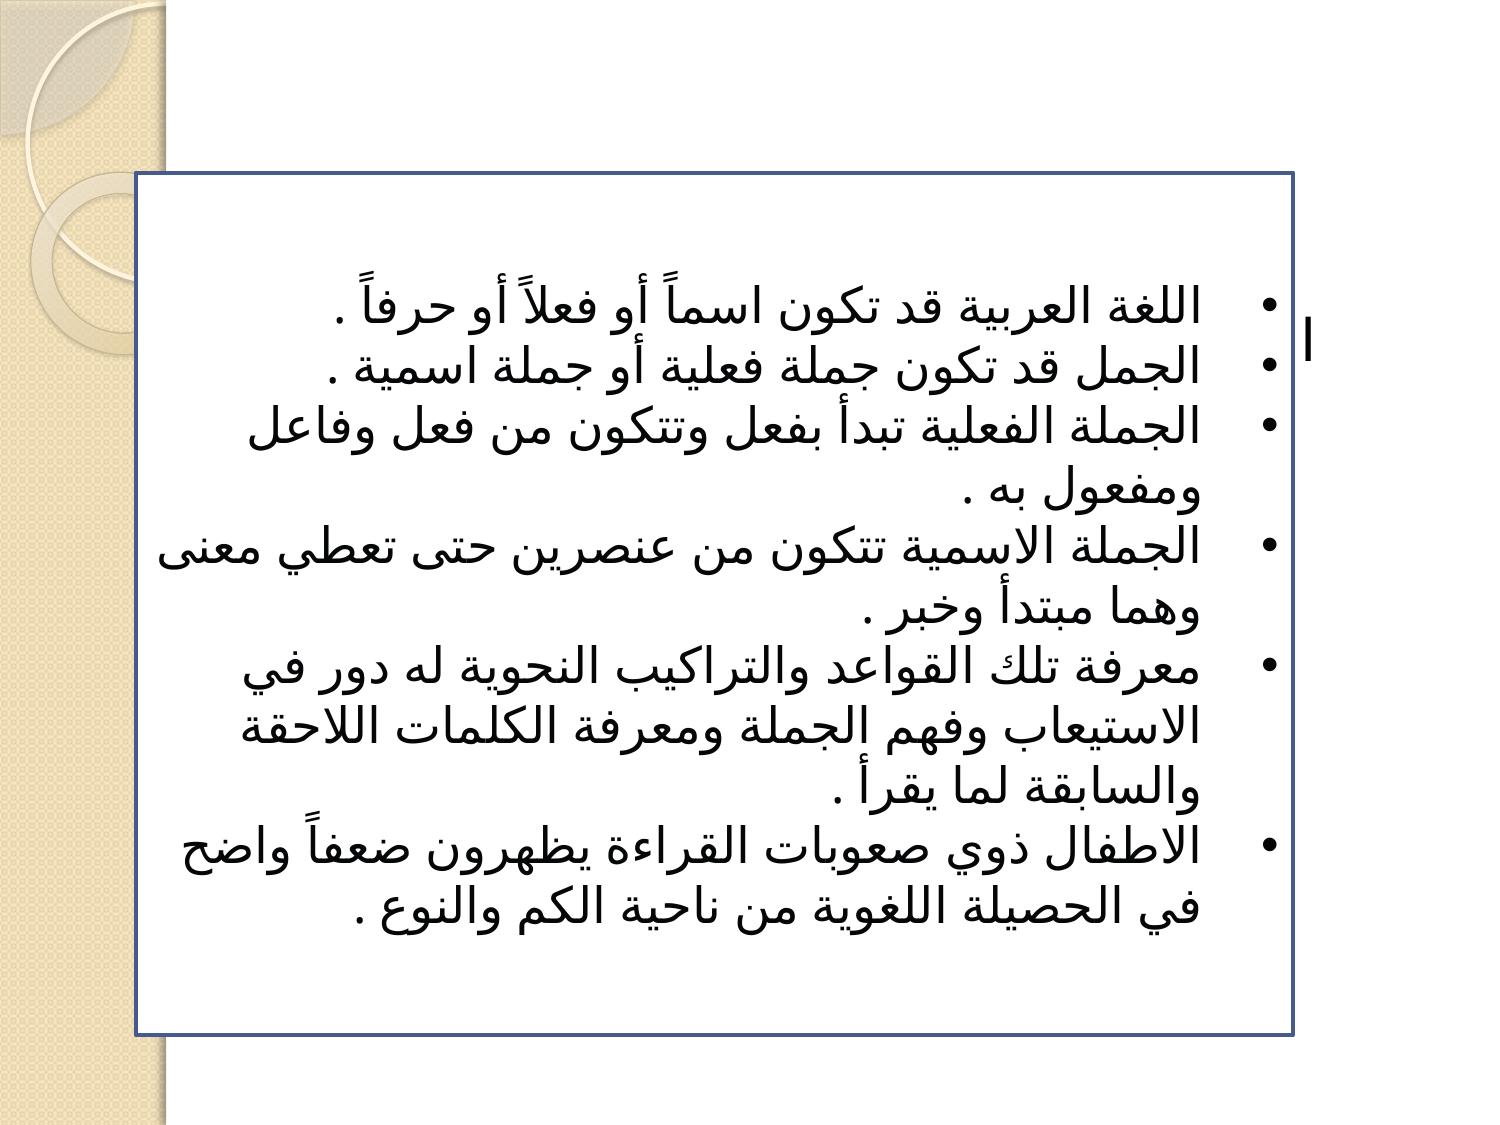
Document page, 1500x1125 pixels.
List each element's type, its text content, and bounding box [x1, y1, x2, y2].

text_box اللغة العربية قد تكون اسماً أو فعلاً أو حرفاً . الجمل قد تكون جملة فعلية أو جملة اسمية . الجملة الفعلية تبدأ بفعل وتتكون من فعل وفاعل ومفعول به . الجملة الاسمية تتكون من عنصرين حتى تعطي معنى وهما مبتدأ وخبر . معرفة تلك القواعد والتراكيب النحوية له دور في الاستيعاب وفهم الجملة ومعرفة الكلمات اللاحقة والسابقة لما يقرأ . الاطفال ذوي صعوبات القراءة يظهرون ضعفاً واضح في الحصيلة اللغوية من ناحية الكم والنوع . [134, 171, 1295, 1037]
subtitle الجملة وترتيب الكلمات في اللغة العربية [1295, 303, 1450, 591]
